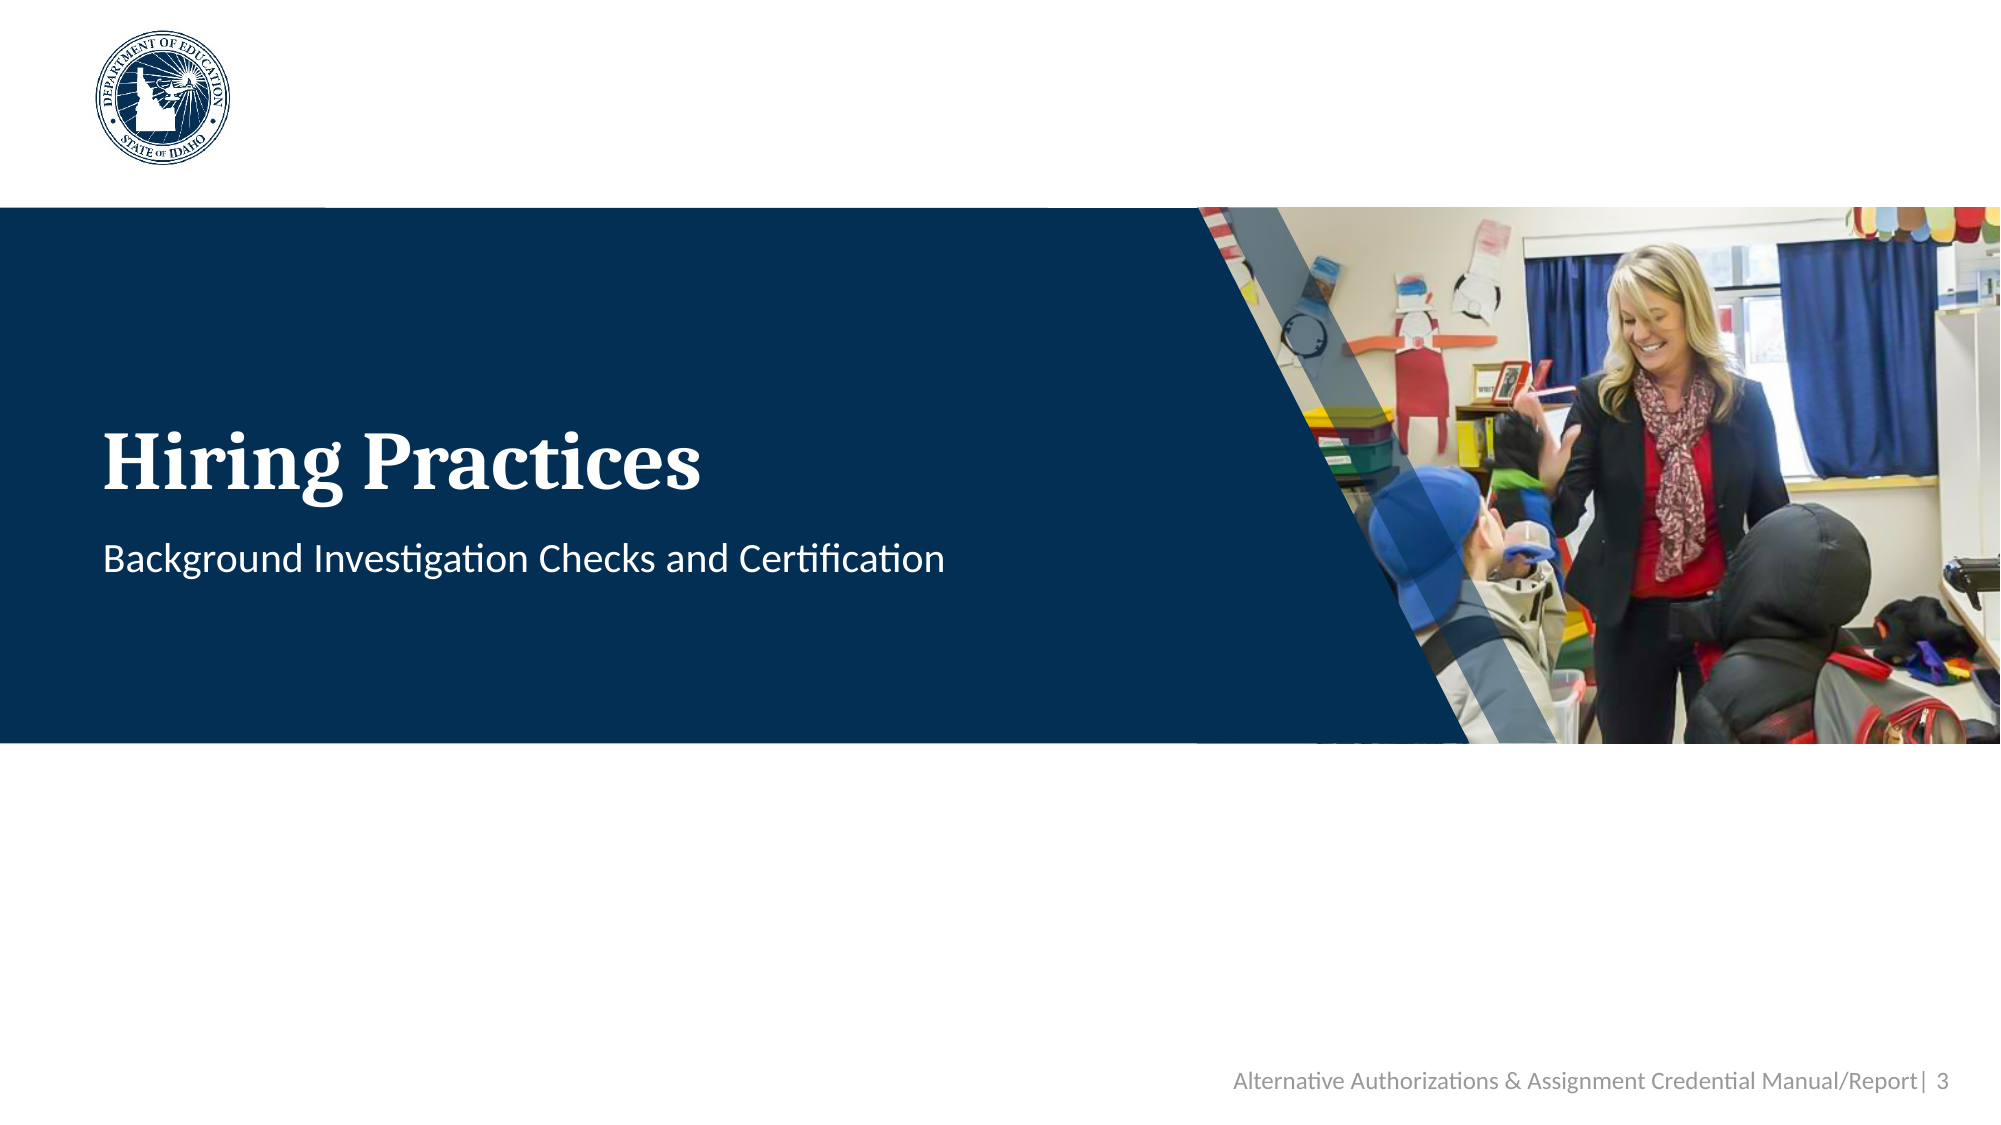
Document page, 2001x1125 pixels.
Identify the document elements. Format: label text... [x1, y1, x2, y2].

subtitle Background Investigation Checks and Certification [87, 528, 1588, 607]
picture [87, 22, 238, 173]
title Hiring Practices [87, 207, 1588, 516]
picture [1355, 207, 2000, 744]
slide_number Alternative Authorizations & Assignment Credential Manual/Report| 3 [1138, 1049, 1965, 1109]
